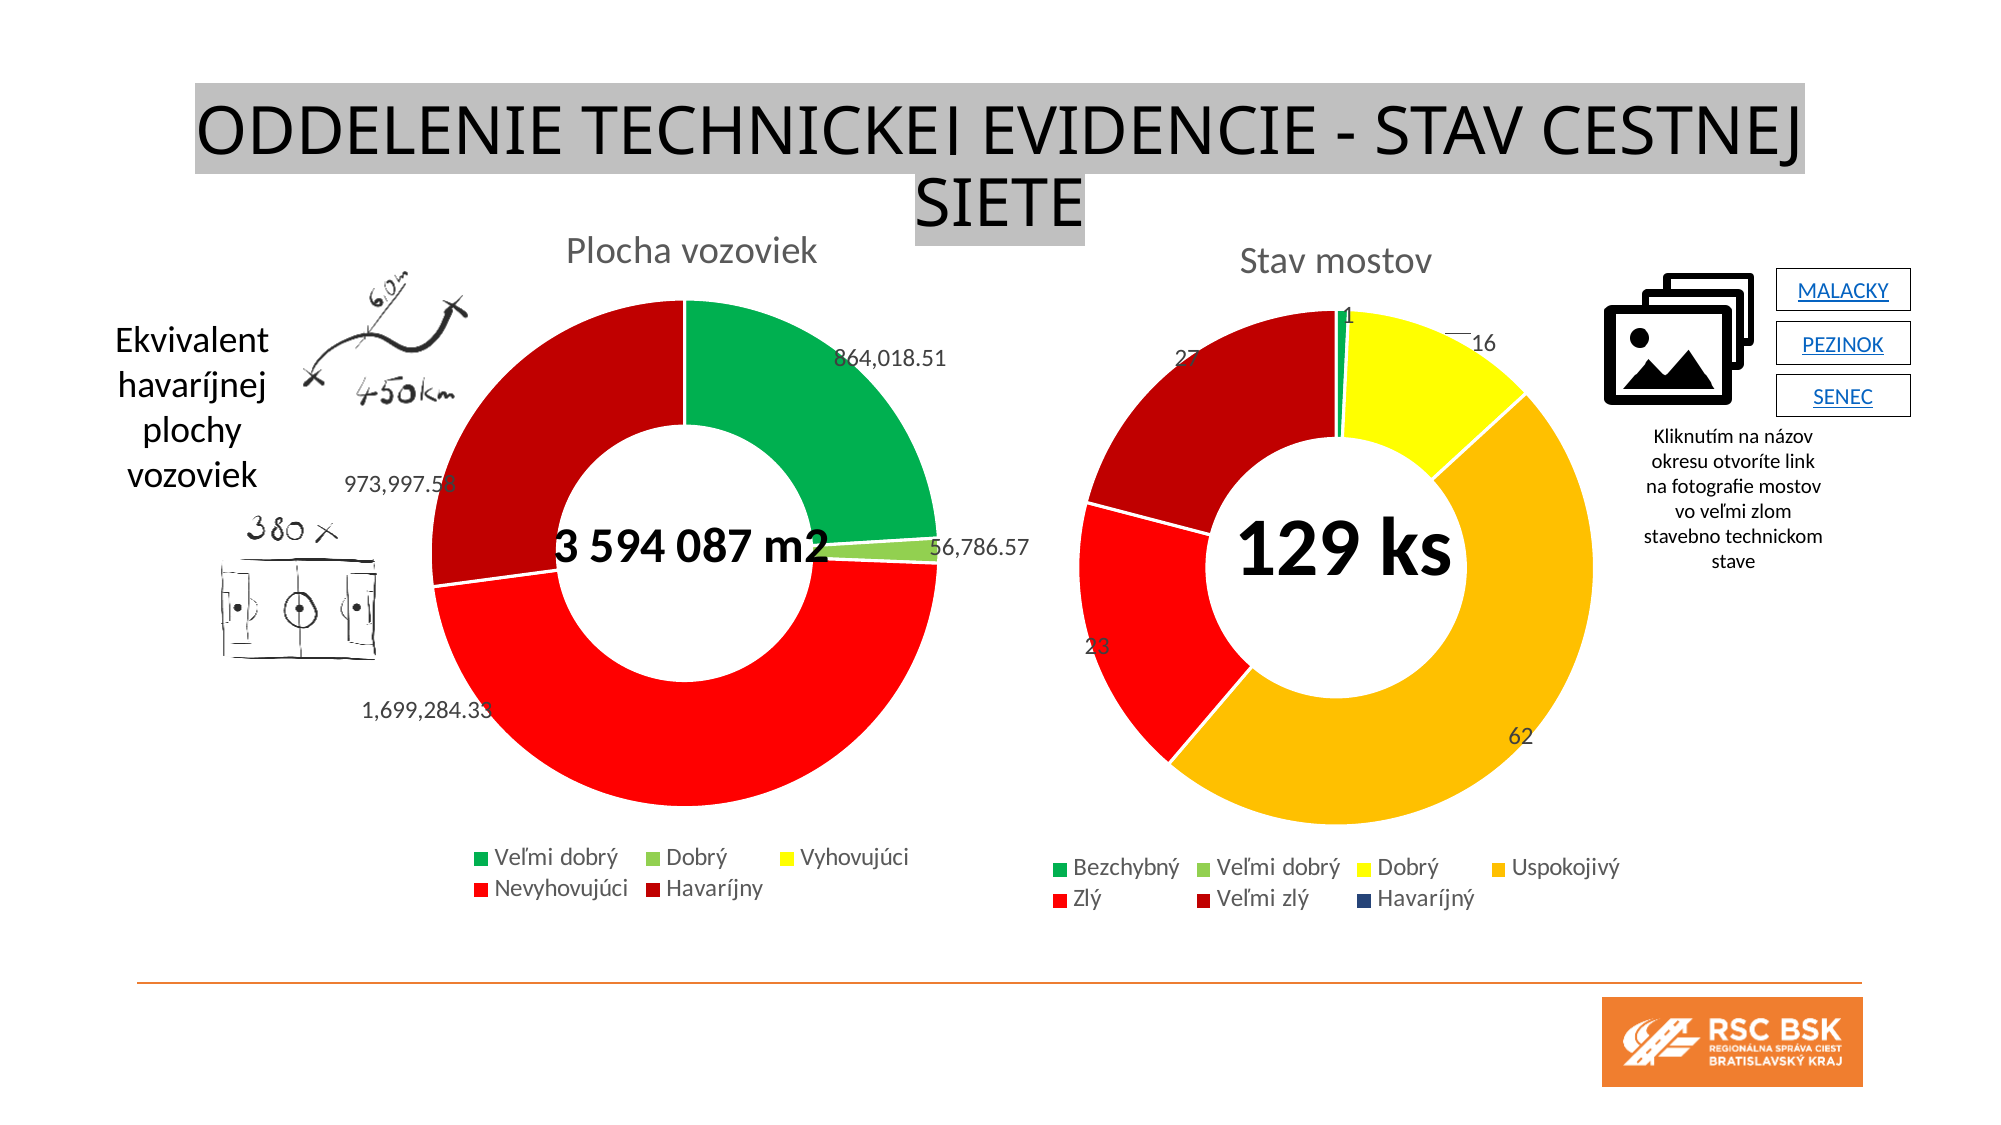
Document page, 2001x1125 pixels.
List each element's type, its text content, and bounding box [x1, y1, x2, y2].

picture [122, 106, 565, 878]
text_box Ekvivalent havaríjnej plochy vozoviek [67, 308, 188, 503]
text_box Kliknutím na názov okresu otvoríte link na fotografie mostov vo veľmi zlom stavebno technickom stave [1691, 417, 1839, 581]
text_box MALACKY [1777, 268, 1911, 311]
chart [337, 200, 1691, 920]
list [1602, 997, 1863, 1087]
text_box PEZINOK [1777, 321, 1911, 365]
text_box SENEC [1777, 374, 1911, 417]
picture [1580, 243, 1777, 440]
title ODDELENIE TECHNICKEJ EVIDENCIE - STAV CESTNEJ SIETE [137, 59, 1863, 278]
